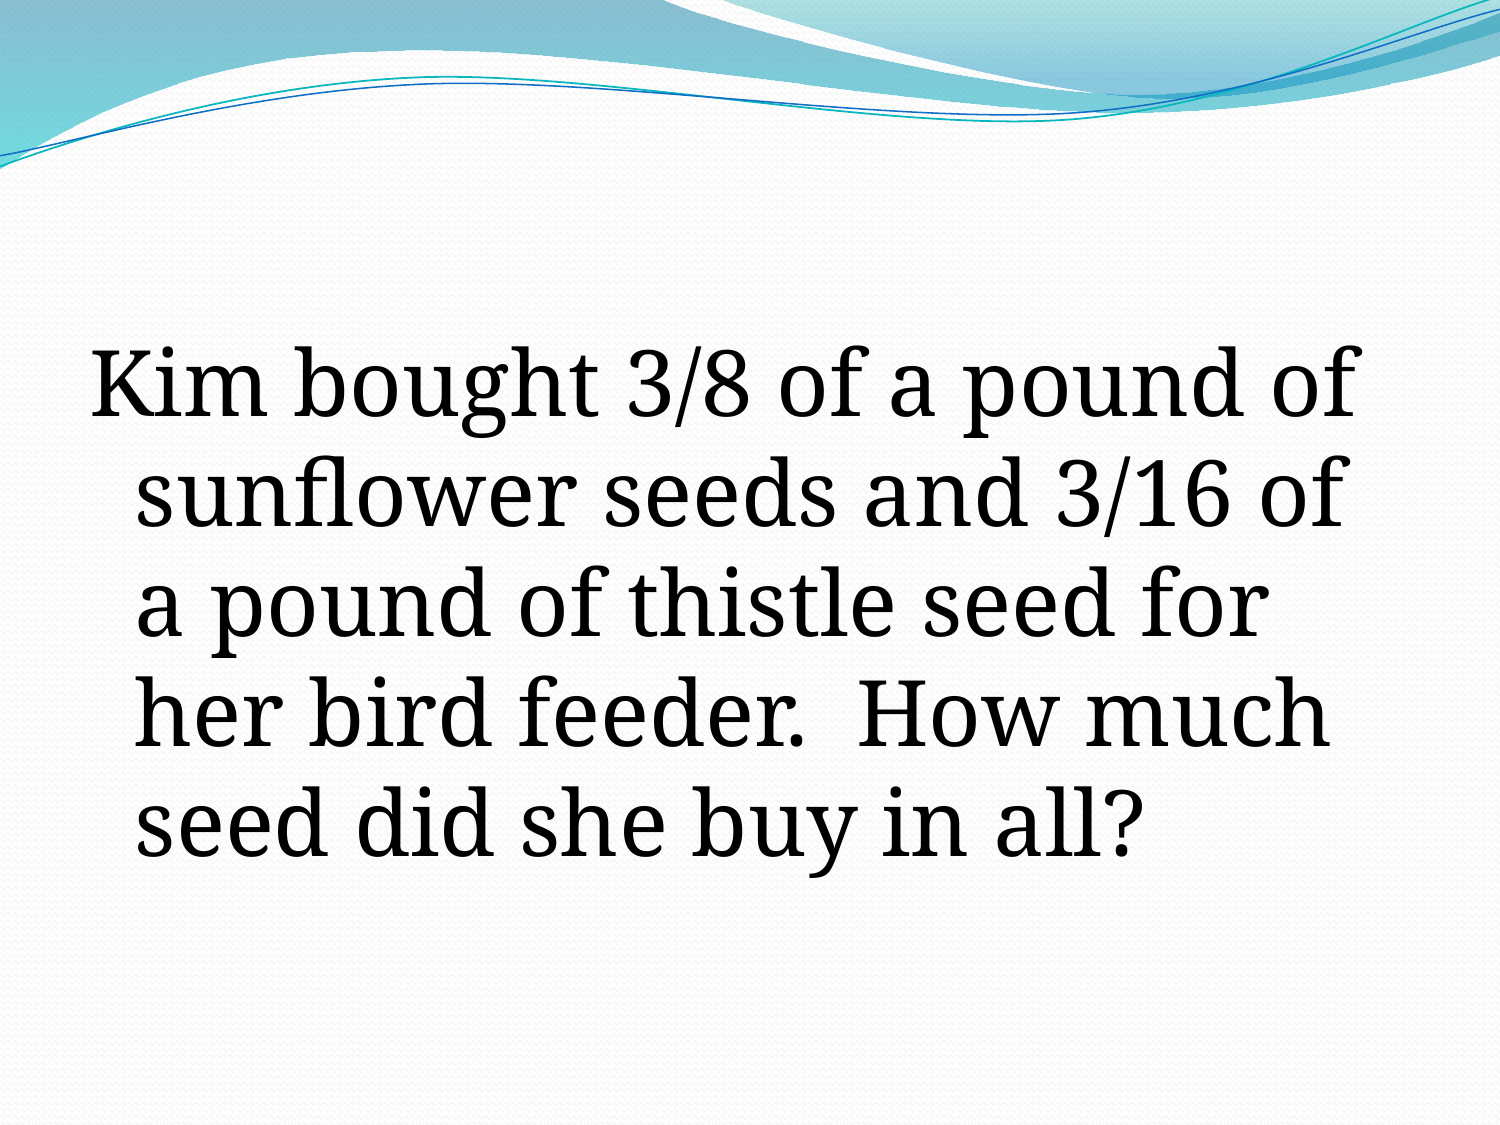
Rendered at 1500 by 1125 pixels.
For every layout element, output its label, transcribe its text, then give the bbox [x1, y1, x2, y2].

list Kim bought 3/8 of a pound of sunflower seeds and 3/16 of a pound of thistle seed for her bird feeder. How much seed did she buy in all? [75, 317, 1425, 1038]
